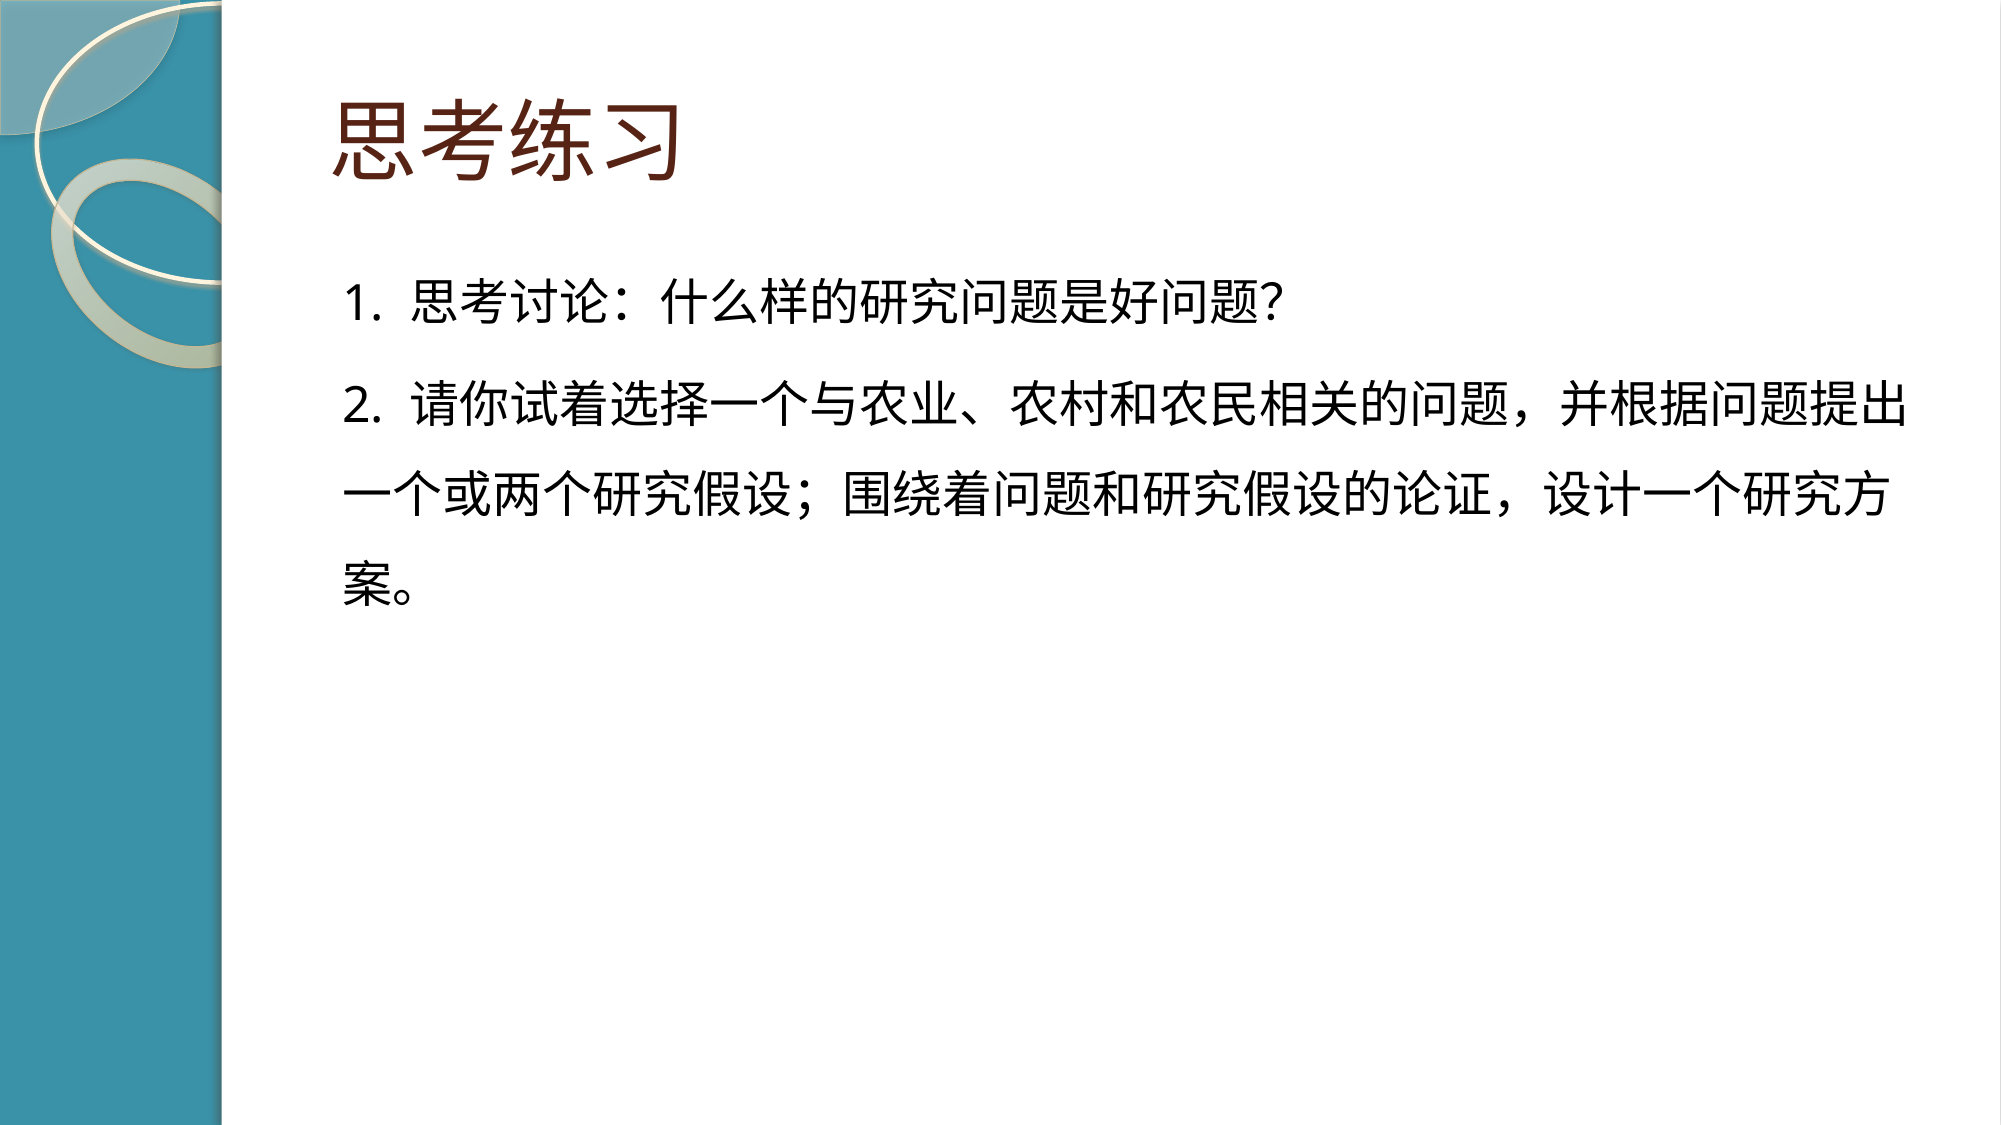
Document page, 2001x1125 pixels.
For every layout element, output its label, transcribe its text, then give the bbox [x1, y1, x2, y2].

list 1. 思考讨论：什么样的研究问题是好问题？ 2. 请你试着选择一个与农业、农村和农民相关的问题，并根据问题提出一个或两个研究假设；围绕着问题和研究假设的论证，设计一个研究方案。 [313, 232, 1954, 1021]
title 思考练习 [313, 45, 1954, 232]
